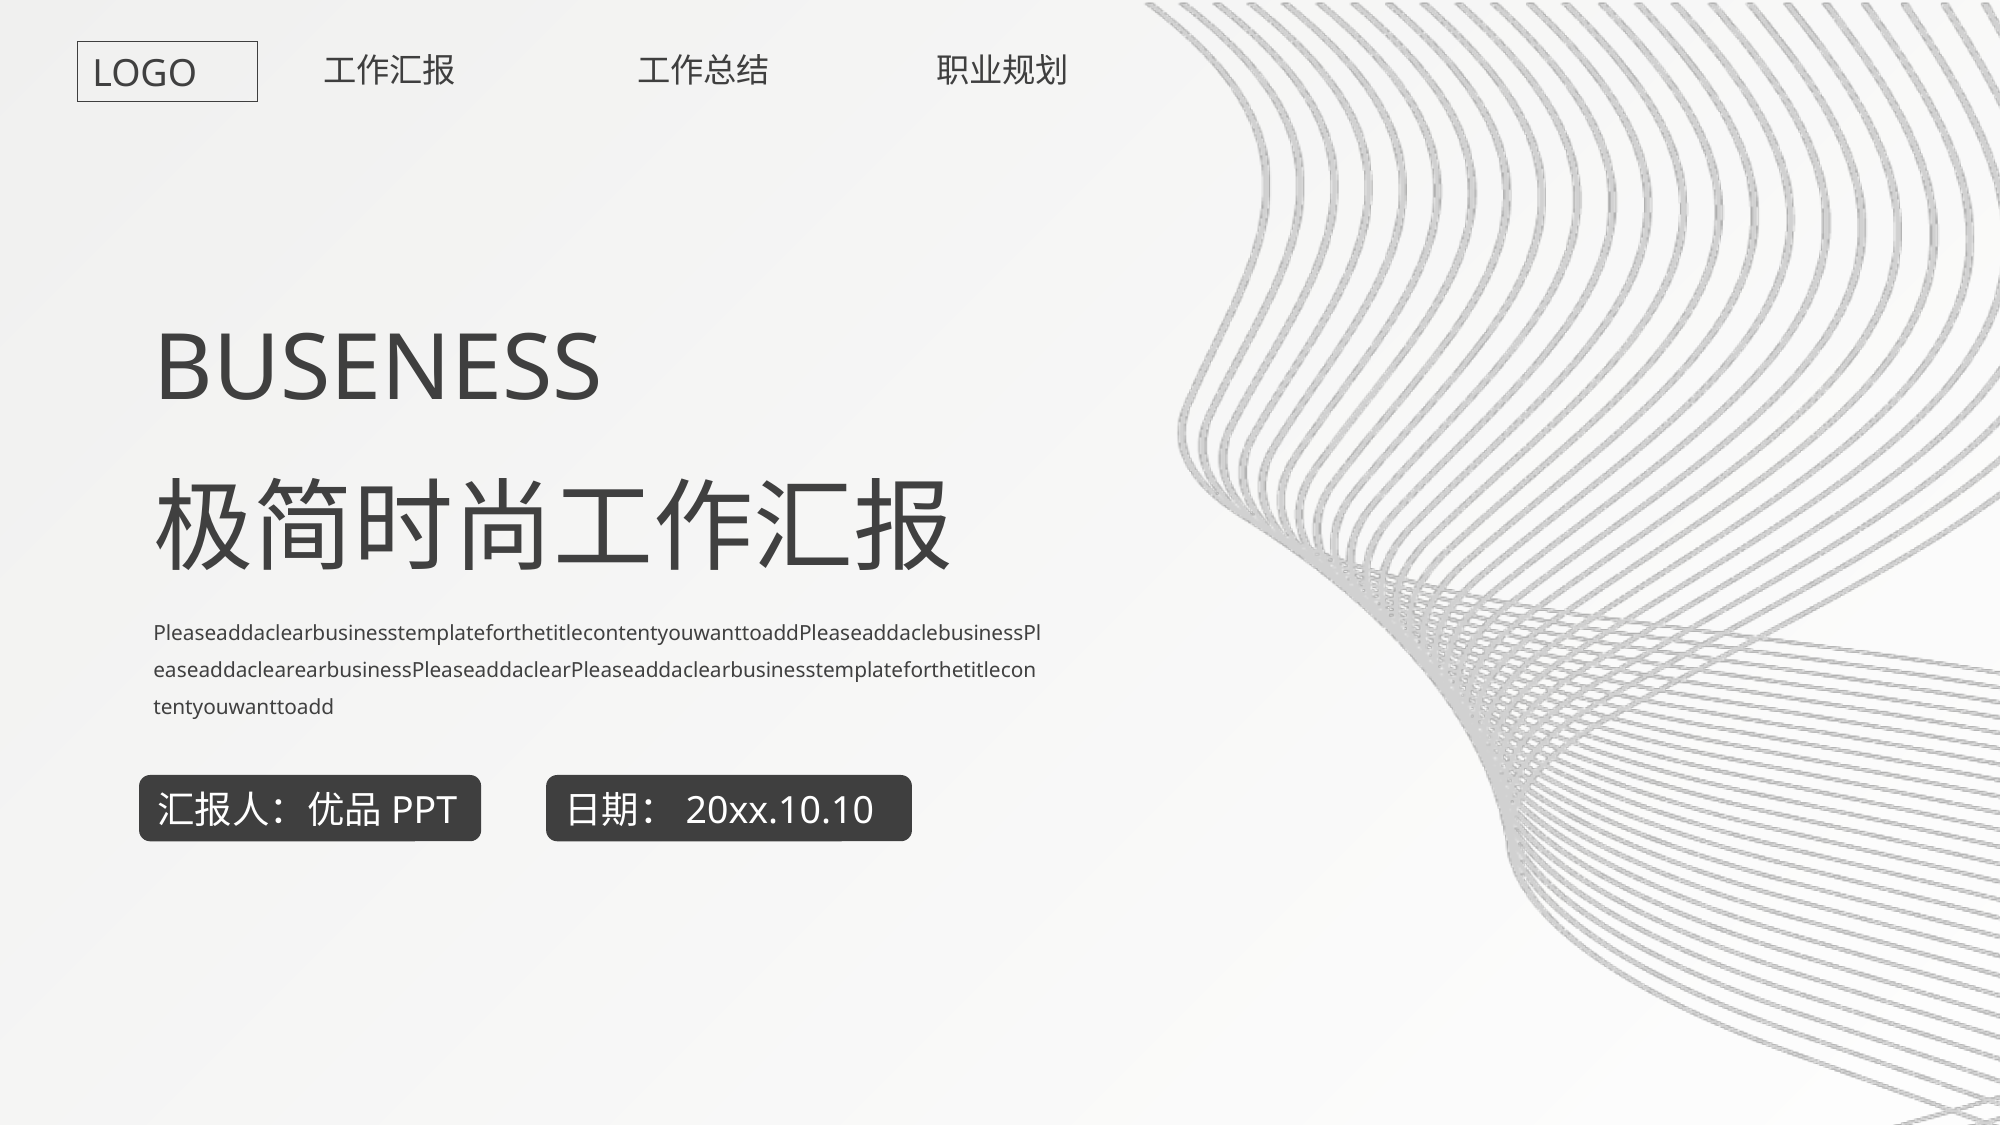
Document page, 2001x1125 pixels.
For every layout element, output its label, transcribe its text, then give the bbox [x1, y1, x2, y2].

text_box LOGO [77, 41, 258, 102]
text_box [0, 0, 1134, 1125]
picture [1002, 0, 2000, 1125]
text_box 极简时尚工作汇报 [139, 455, 1002, 590]
text_box BUSENESS [139, 301, 717, 426]
text_box 工作汇报 [308, 41, 522, 97]
text_box 职业规划 [921, 41, 1135, 97]
text_box 汇报人：优品PPT [139, 774, 482, 842]
text_box 工作总结 [622, 41, 836, 97]
text_box PleaseaddaclearbusinesstemplateforthetitlecontentyouwanttoaddPleaseaddaclebusinessPleaseaddaclearearbusinessPleaseaddaclearPleaseaddaclearbusinesstemplateforthetitlecontentyouwanttoadd [138, 599, 1002, 727]
text_box 日期：20xx.10.10 [546, 774, 912, 842]
